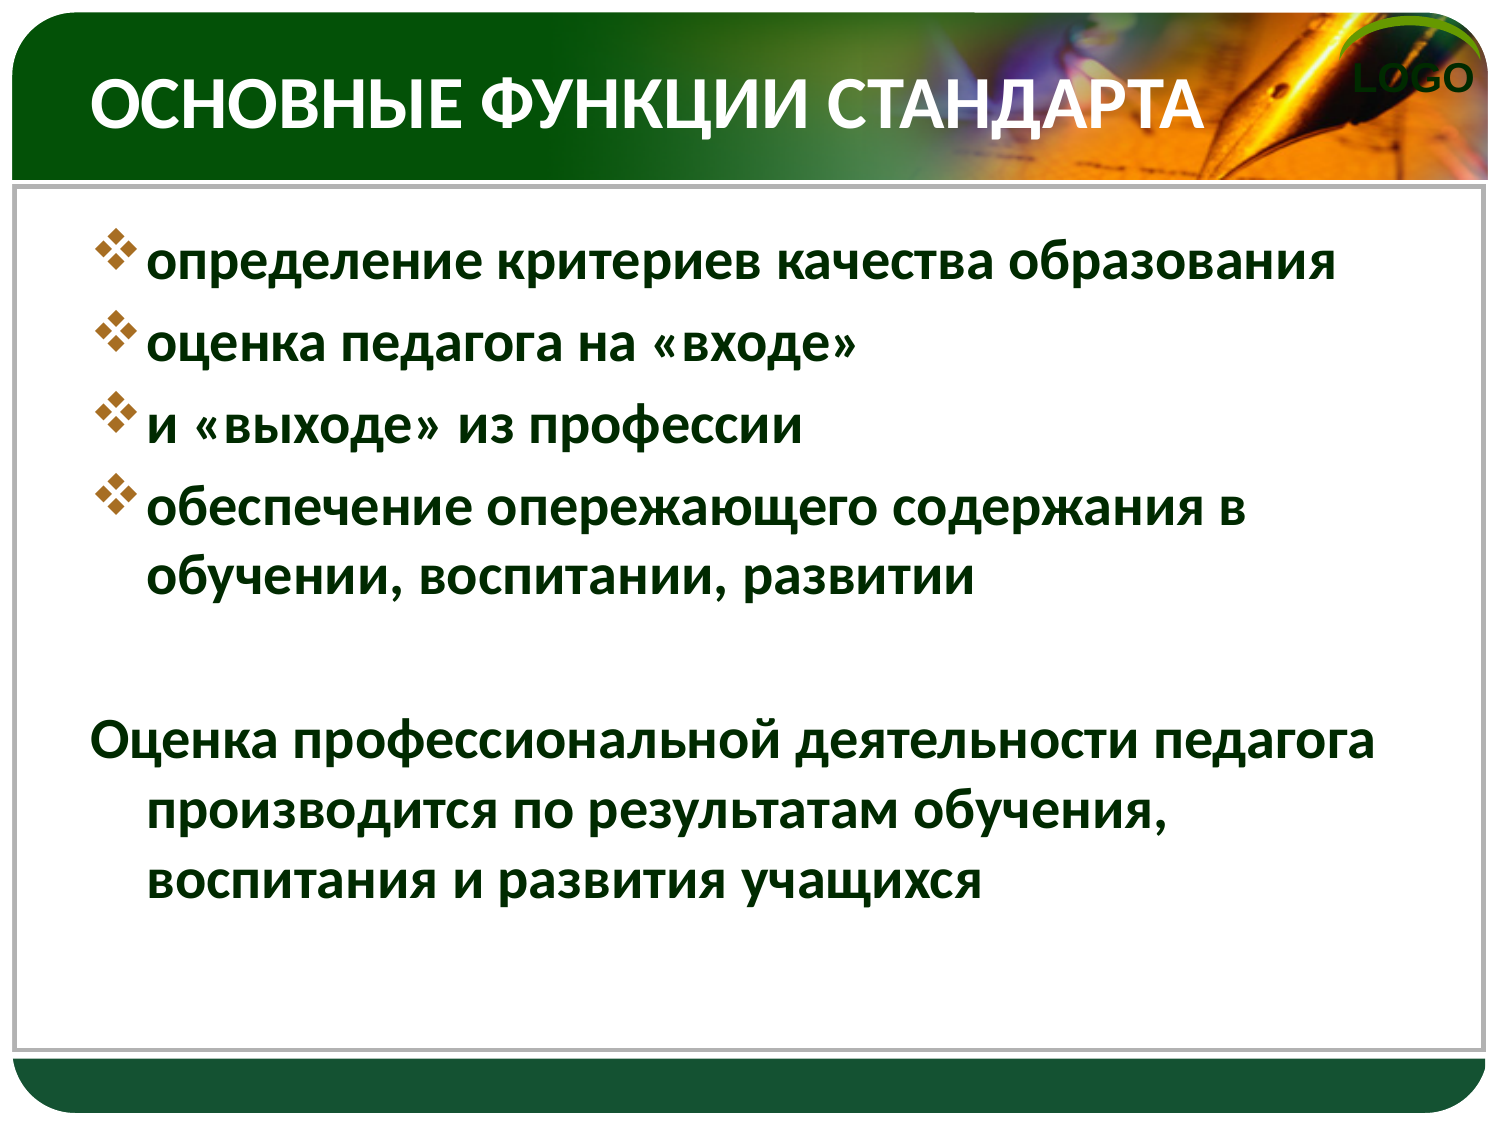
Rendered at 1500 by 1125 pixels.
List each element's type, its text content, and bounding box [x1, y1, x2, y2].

title ОСНОВНЫЕ ФУНКЦИИ СТАНДАРТА [74, 52, 1413, 145]
list определение критериев качества образования оценка педагога на «входе» и «выходе» из профессии обеспечение опережающего содержания в обучении, воспитании, развитии Оценка профессиональной деятельности педагога производится по результатам обучения, воспитания и развития учащихся [74, 213, 1426, 1026]
picture [13, 13, 1487, 180]
